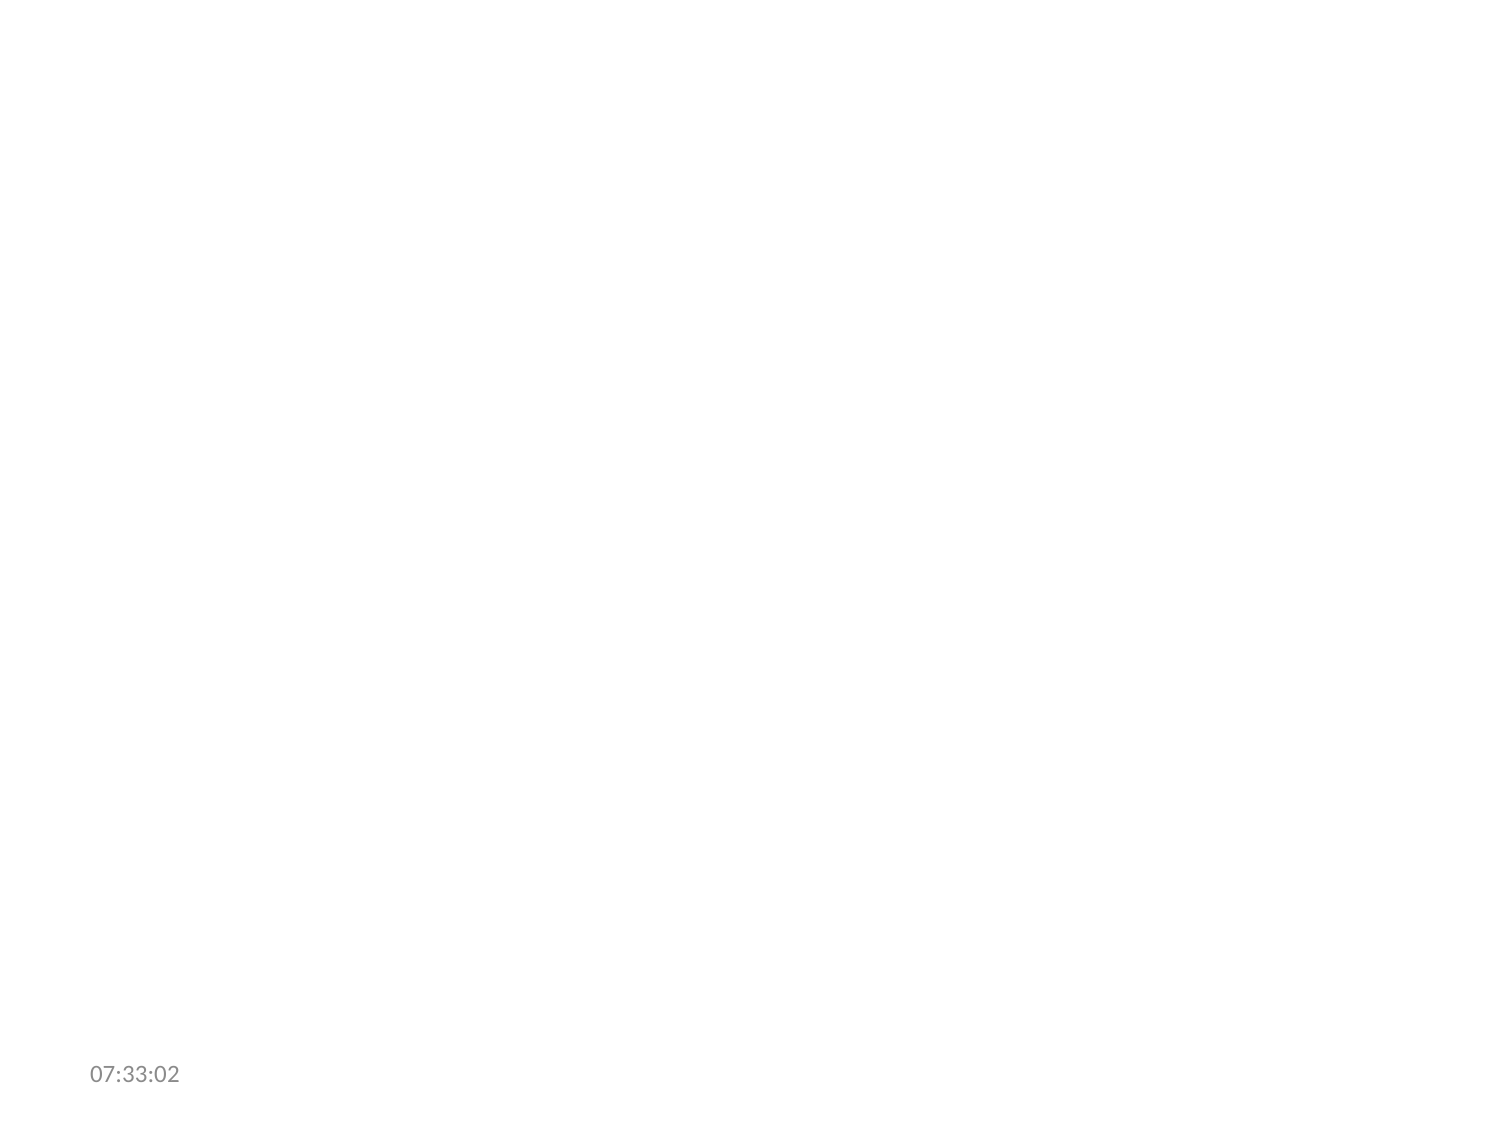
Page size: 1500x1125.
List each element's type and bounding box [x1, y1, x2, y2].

slide_number [75, 1042, 425, 1103]
